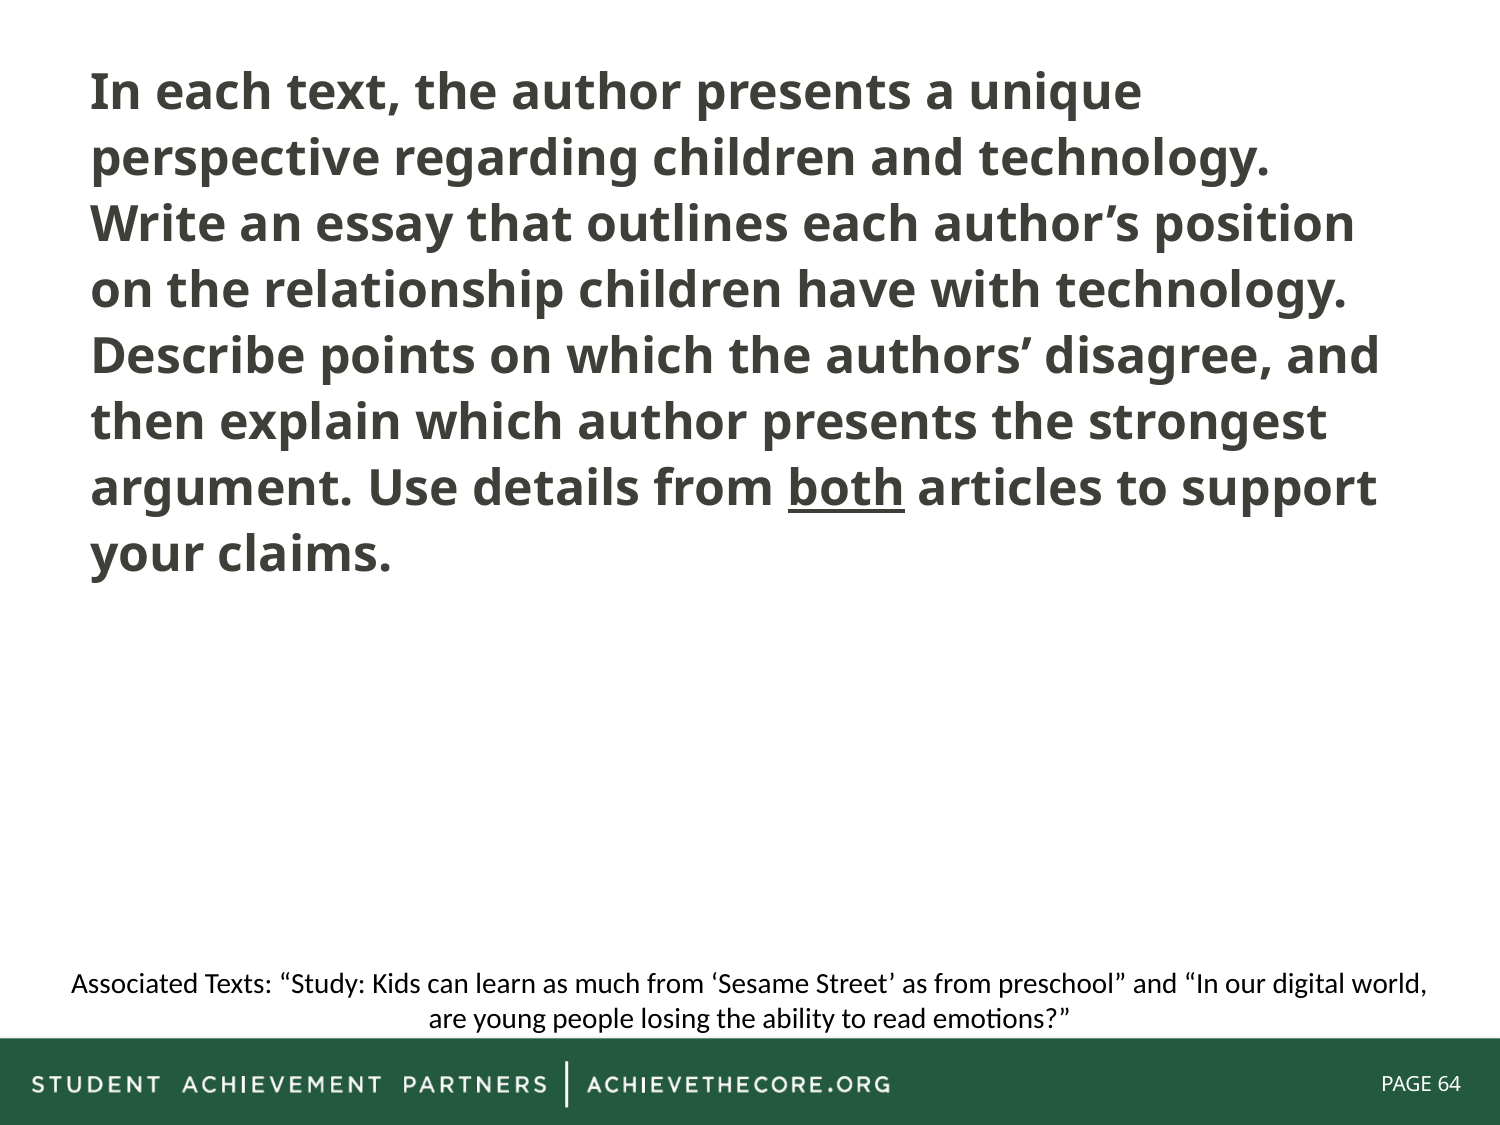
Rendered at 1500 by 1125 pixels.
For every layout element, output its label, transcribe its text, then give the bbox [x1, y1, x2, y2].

list In each text, the author presents a unique perspective regarding children and technology. Write an essay that outlines each author’s position on the relationship children have with technology. Describe points on which the authors’ disagree, and then explain which author presents the strongest argument. Use details from both articles to support your claims. [75, 46, 1425, 672]
text_box Associated Texts: “Study: Kids can learn as much from ‘Sesame Street’ as from preschool” and “In our digital world, are young people losing the ability to read emotions?” [37, 957, 1463, 1042]
